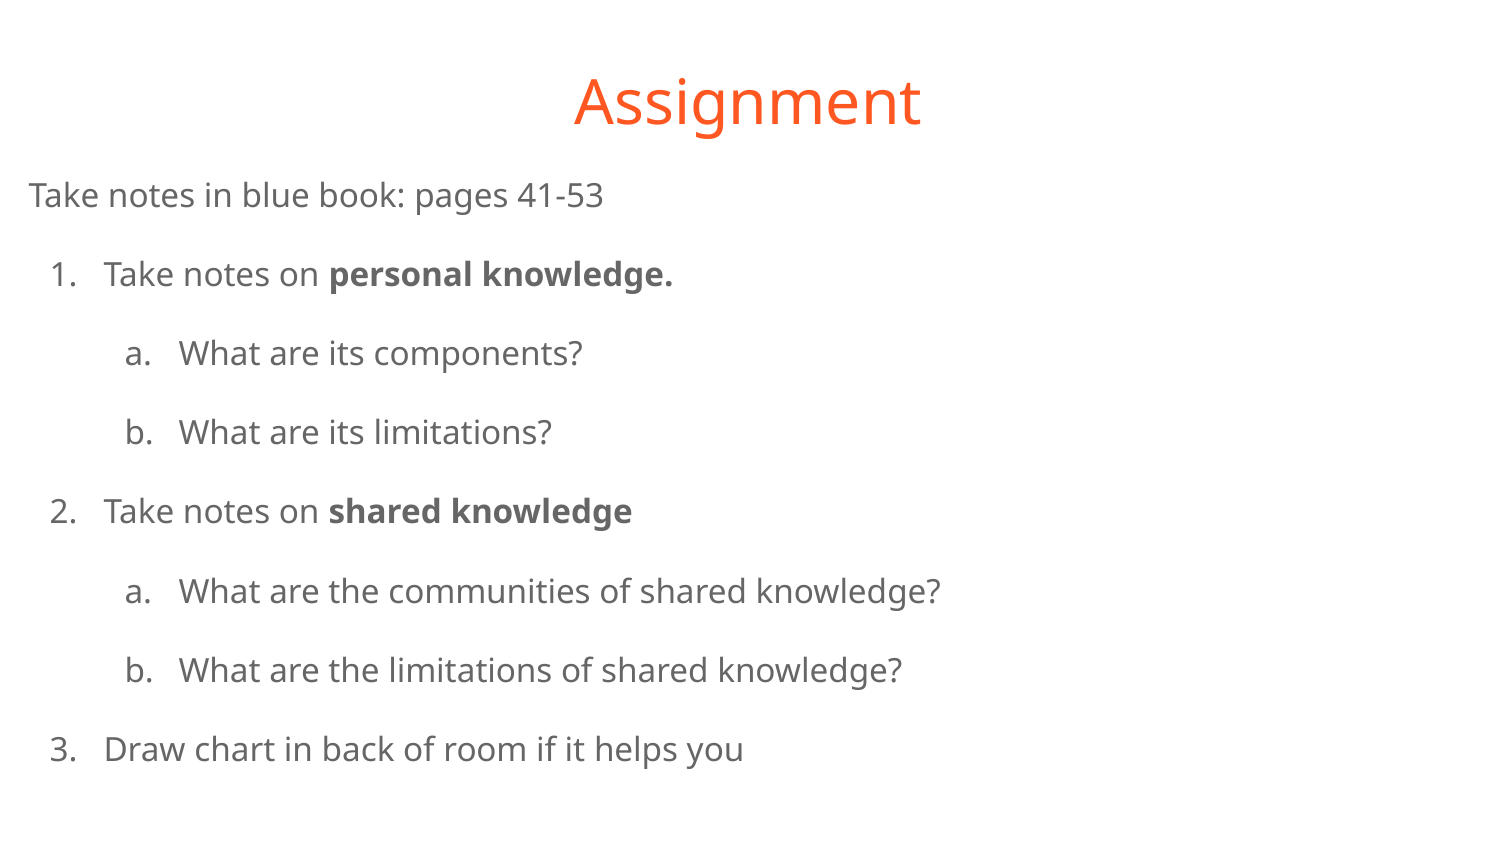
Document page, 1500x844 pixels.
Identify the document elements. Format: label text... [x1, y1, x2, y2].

title Assignment [559, 46, 1019, 141]
list Take notes in blue book: pages 41-53 Take notes on personal knowledge. What are its components? What are its limitations? Take notes on shared knowledge What are the communities of shared knowledge? What are the limitations of shared knowledge? Draw chart in back of room if it helps you [13, 153, 1423, 757]
